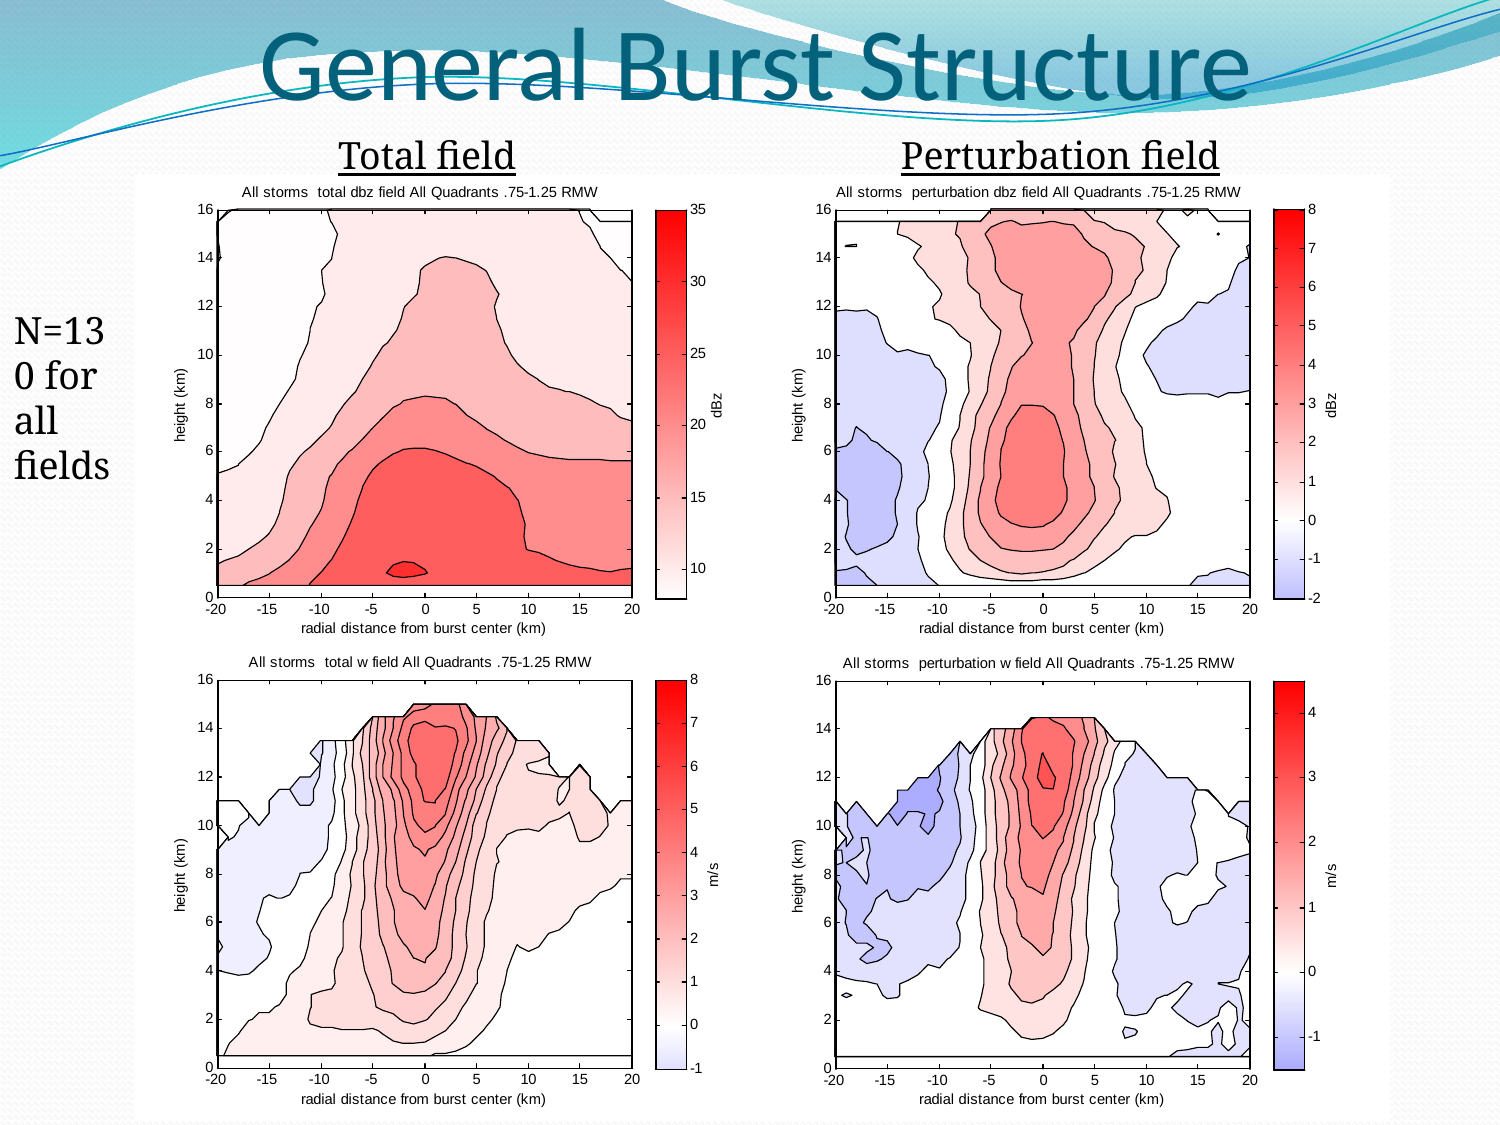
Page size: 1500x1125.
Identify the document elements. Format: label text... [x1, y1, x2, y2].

text_box N=130 for all fields [0, 299, 127, 495]
text_box Total field [323, 124, 531, 173]
text_box Perturbation field [886, 124, 1236, 173]
title General Burst Structure [93, 0, 1444, 122]
picture [134, 173, 1391, 1122]
